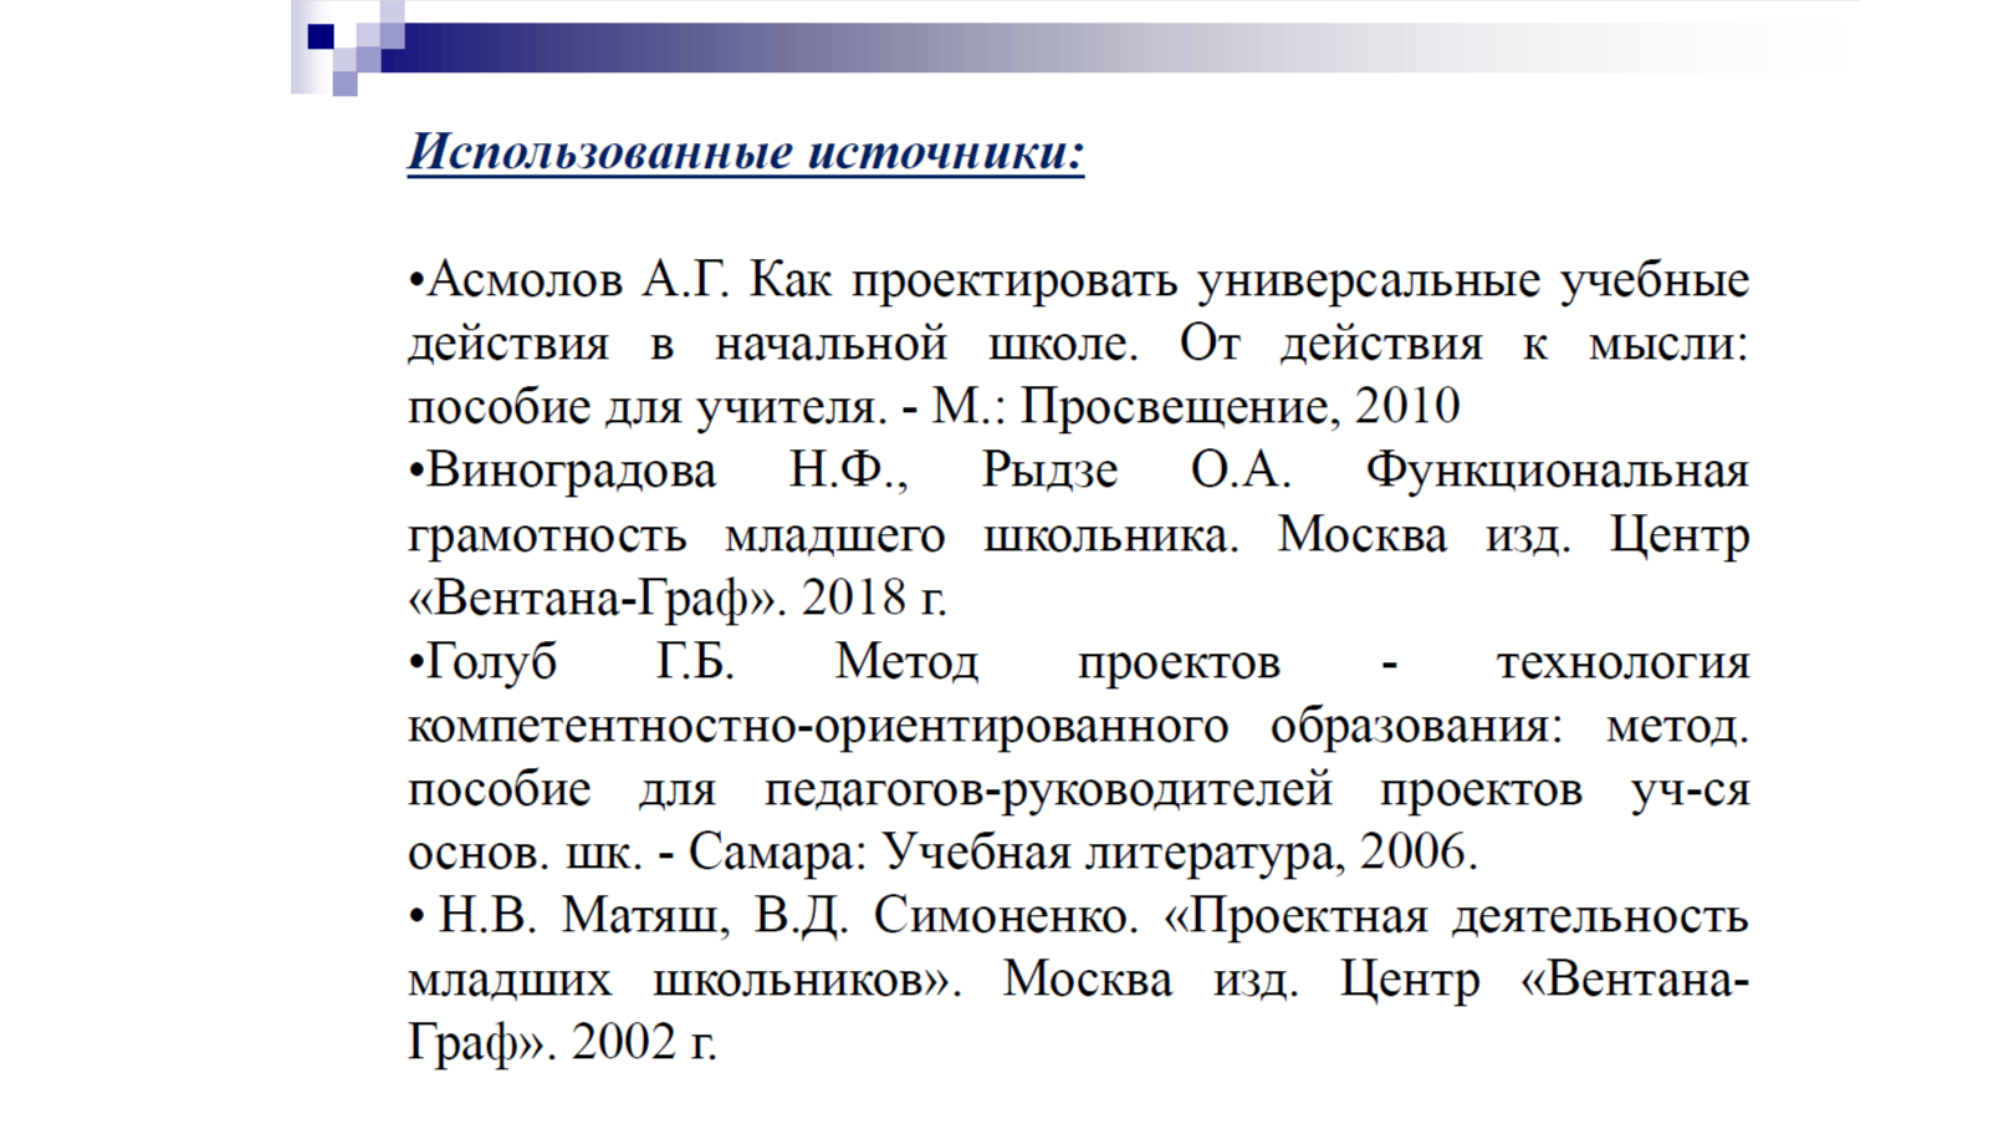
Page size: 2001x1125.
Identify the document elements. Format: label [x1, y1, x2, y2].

list [291, 0, 1860, 1098]
